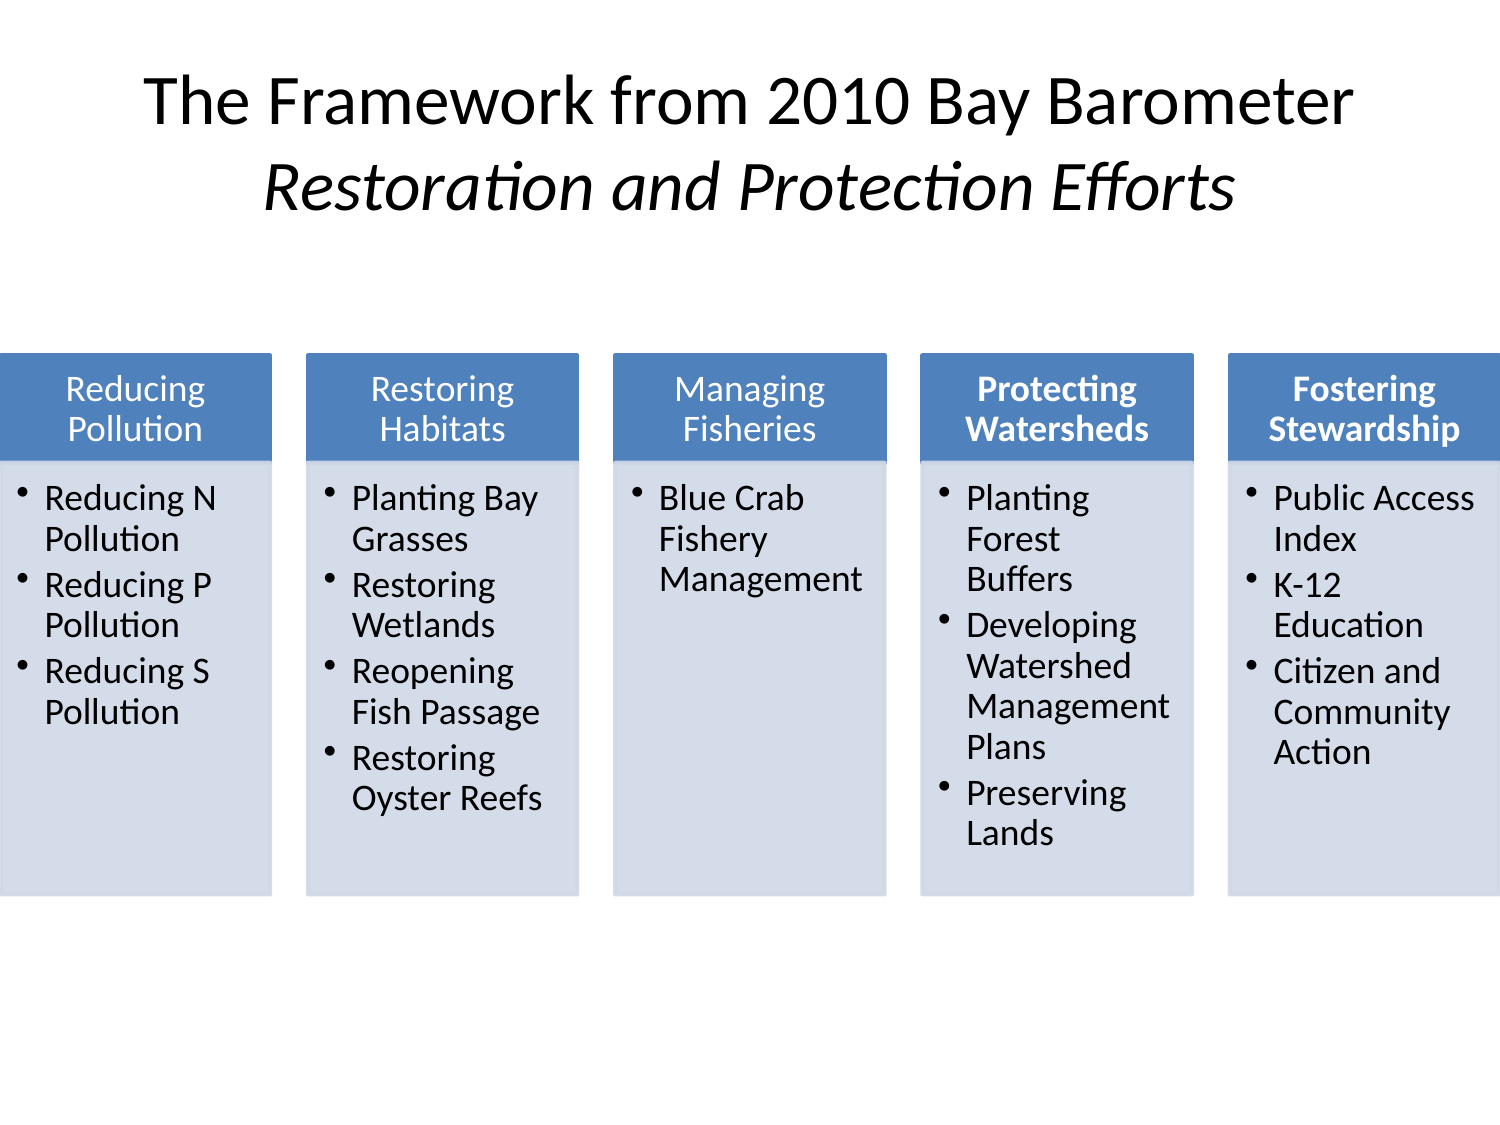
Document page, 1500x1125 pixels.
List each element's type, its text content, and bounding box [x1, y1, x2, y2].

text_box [0, 124, 1500, 1125]
title The Framework from 2010 Bay Barometer Restoration and Protection Efforts [75, 45, 1425, 123]
